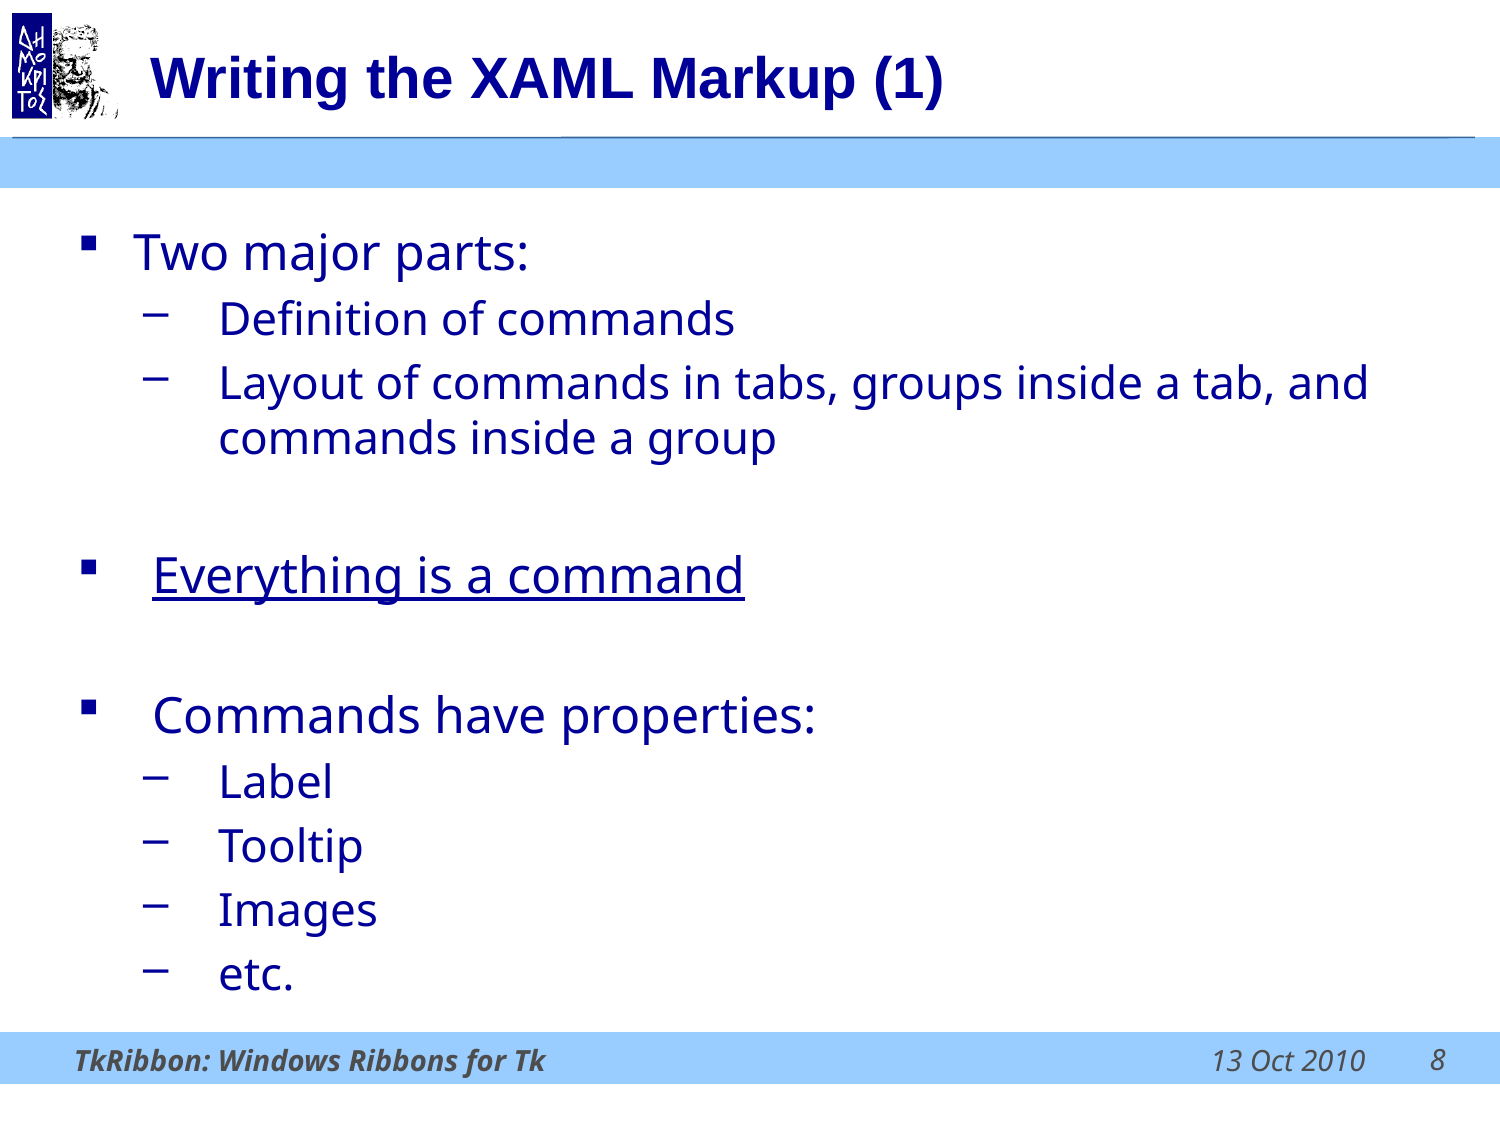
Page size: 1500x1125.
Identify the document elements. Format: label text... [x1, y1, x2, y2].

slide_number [1190, 1034, 1381, 1086]
footer TkRibbon: Windows Ribbons for Tk [58, 1034, 1190, 1086]
title Writing the XAML Markup (1) [135, 12, 1476, 138]
list Two major parts: Definition of commands Layout of commands in tabs, groups inside a tab, and commands inside a group Everything is a command Commands have properties: Label Tooltip Images etc. [62, 212, 1438, 1001]
slide_number 8 [1399, 1033, 1476, 1084]
picture [11, 13, 118, 120]
